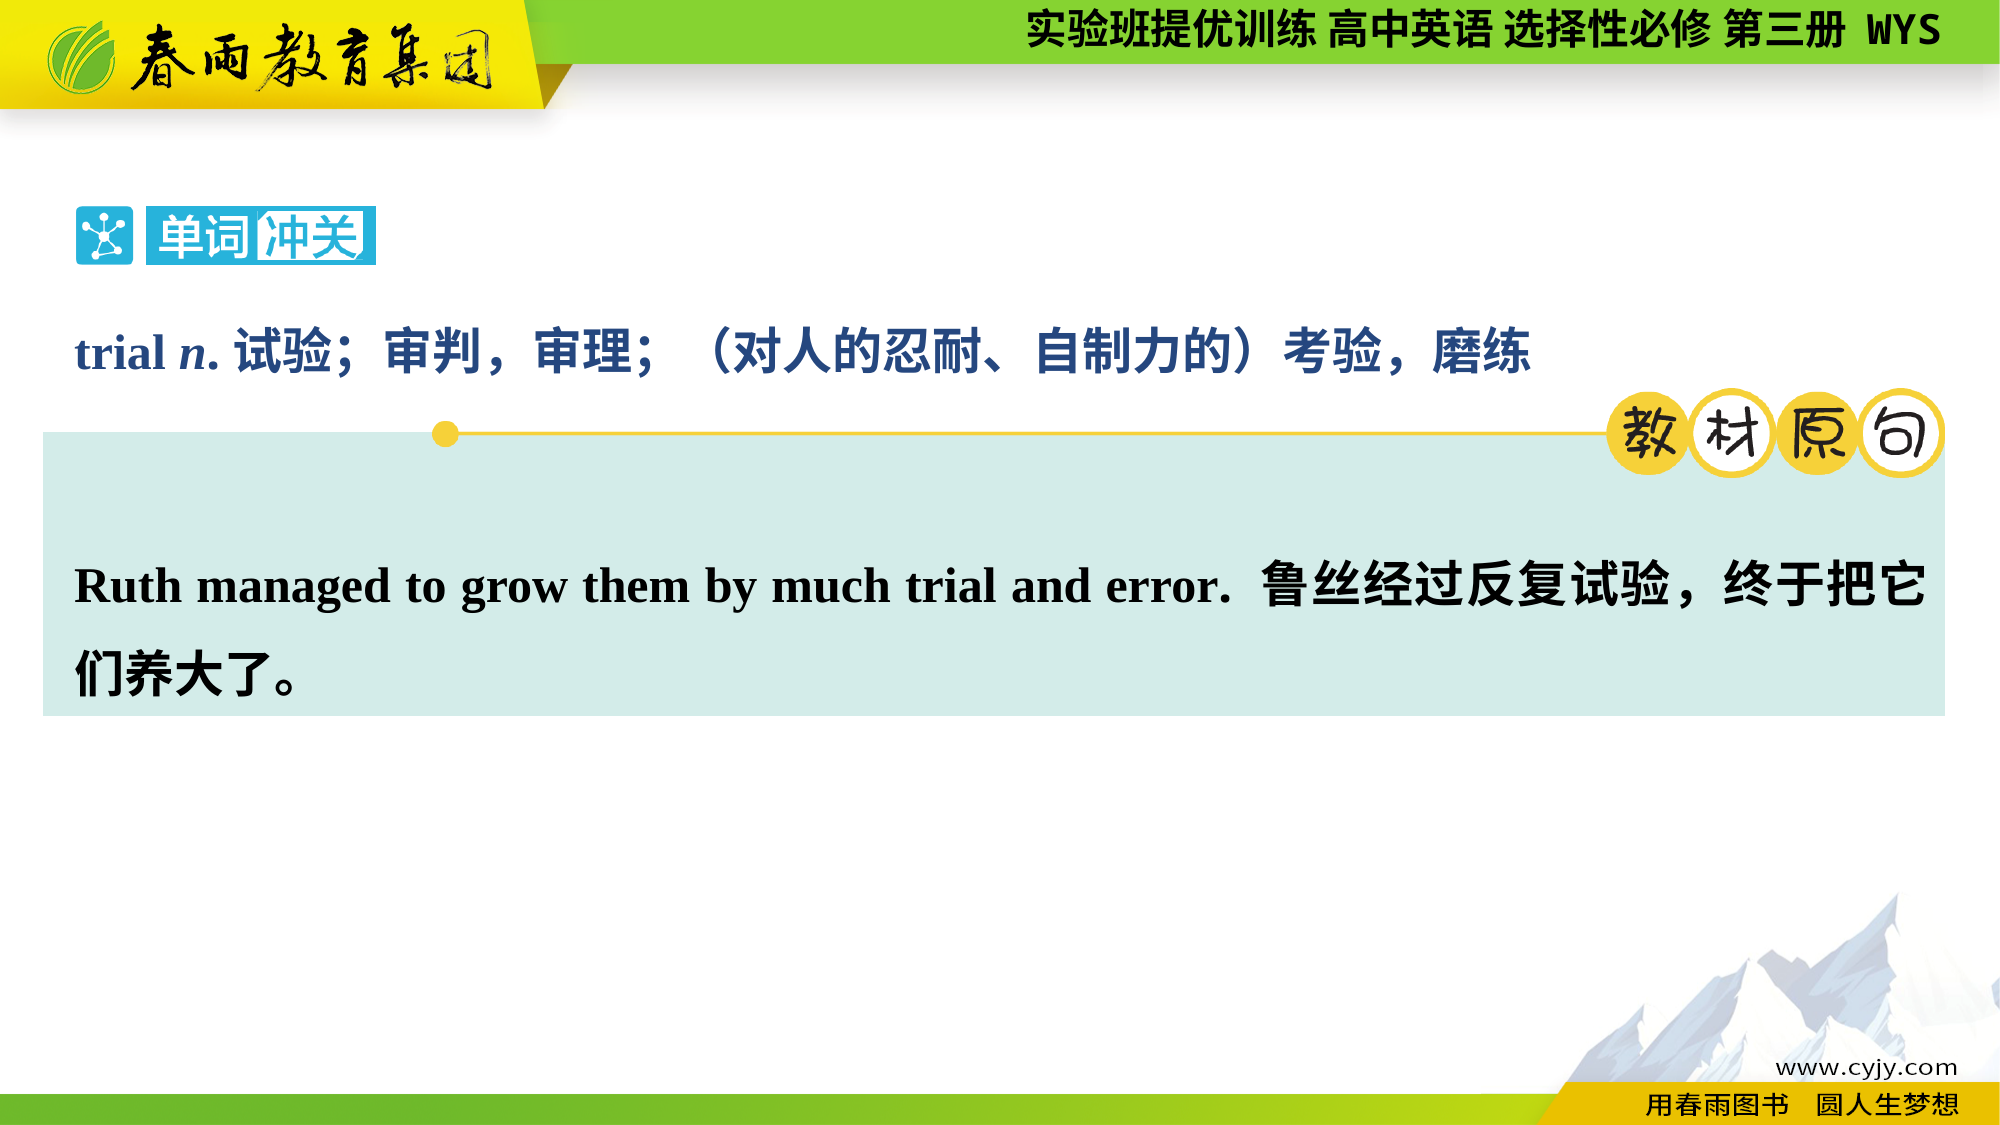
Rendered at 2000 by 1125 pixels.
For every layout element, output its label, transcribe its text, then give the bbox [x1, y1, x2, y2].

list trial n.试验；审判，审理；（对人的忍耐、自制力的）考验，磨练 [59, 281, 1944, 377]
picture [0, 0, 2000, 1125]
